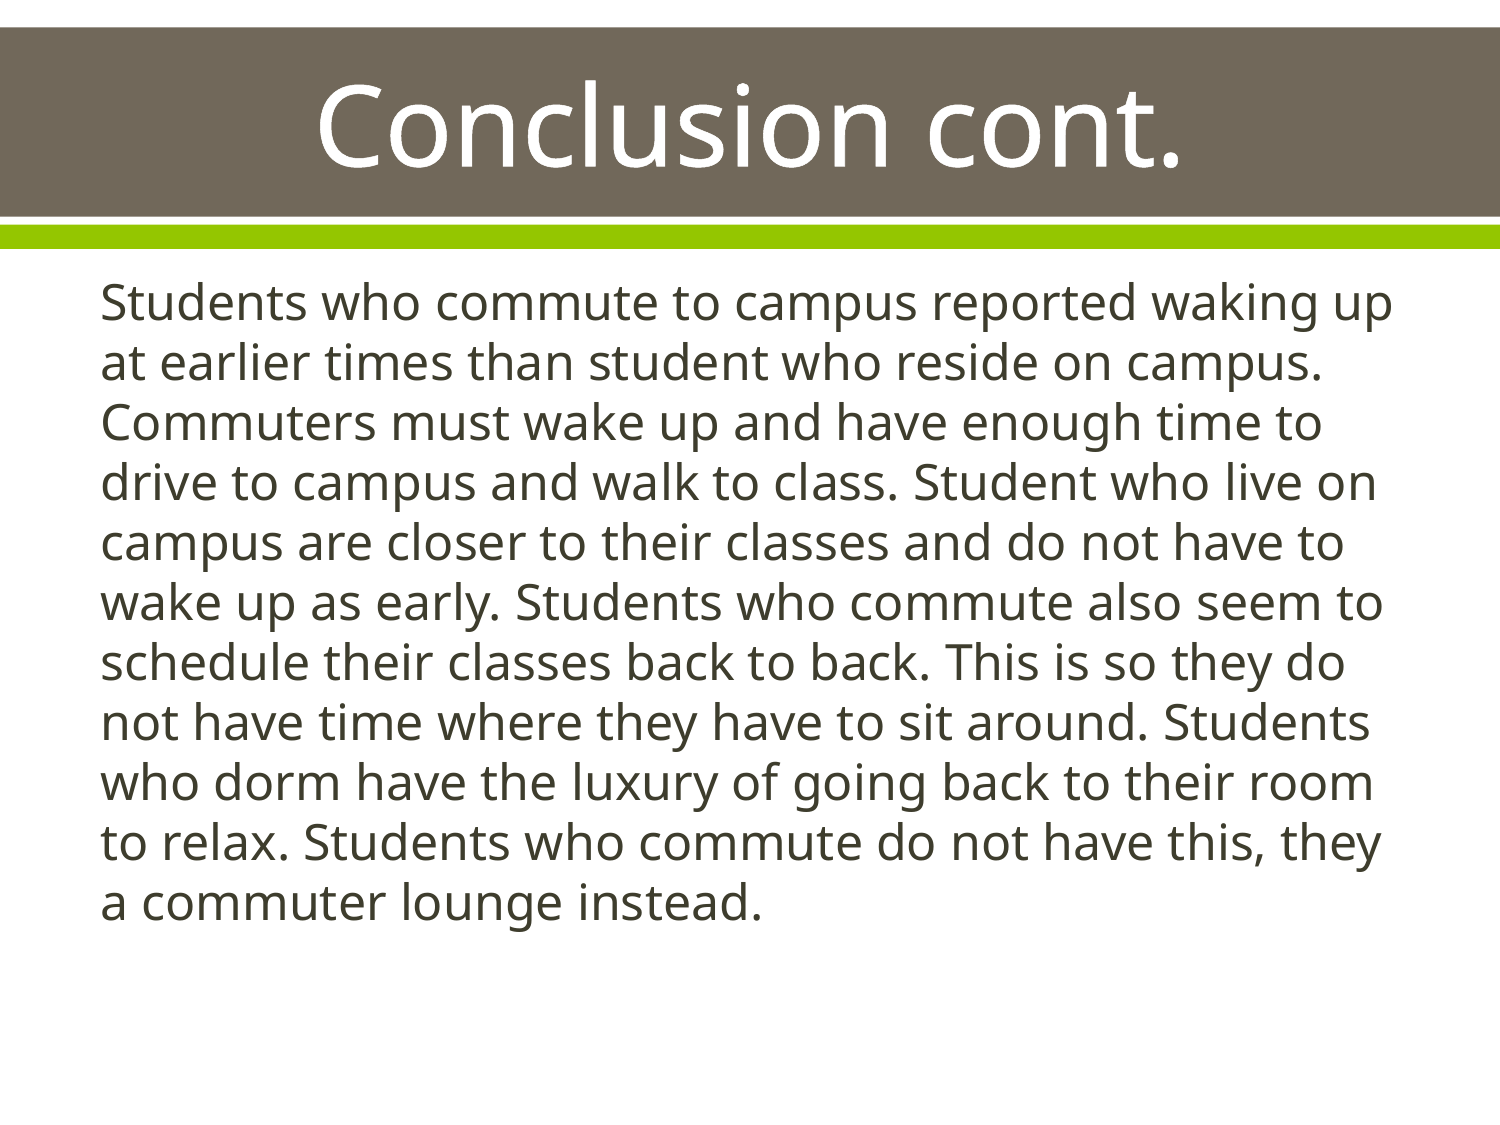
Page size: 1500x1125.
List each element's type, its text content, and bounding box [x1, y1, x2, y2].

list Students who commute to campus reported waking up at earlier times than student who reside on campus. Commuters must wake up and have enough time to drive to campus and walk to class. Student who live on campus are closer to their classes and do not have to wake up as early. Students who commute also seem to schedule their classes back to back. This is so they do not have time where they have to sit around. Students who dorm have the luxury of going back to their room to relax. Students who commute do not have this, they a commuter lounge instead. [75, 262, 1425, 1005]
title Conclusion cont. [75, 29, 1425, 213]
